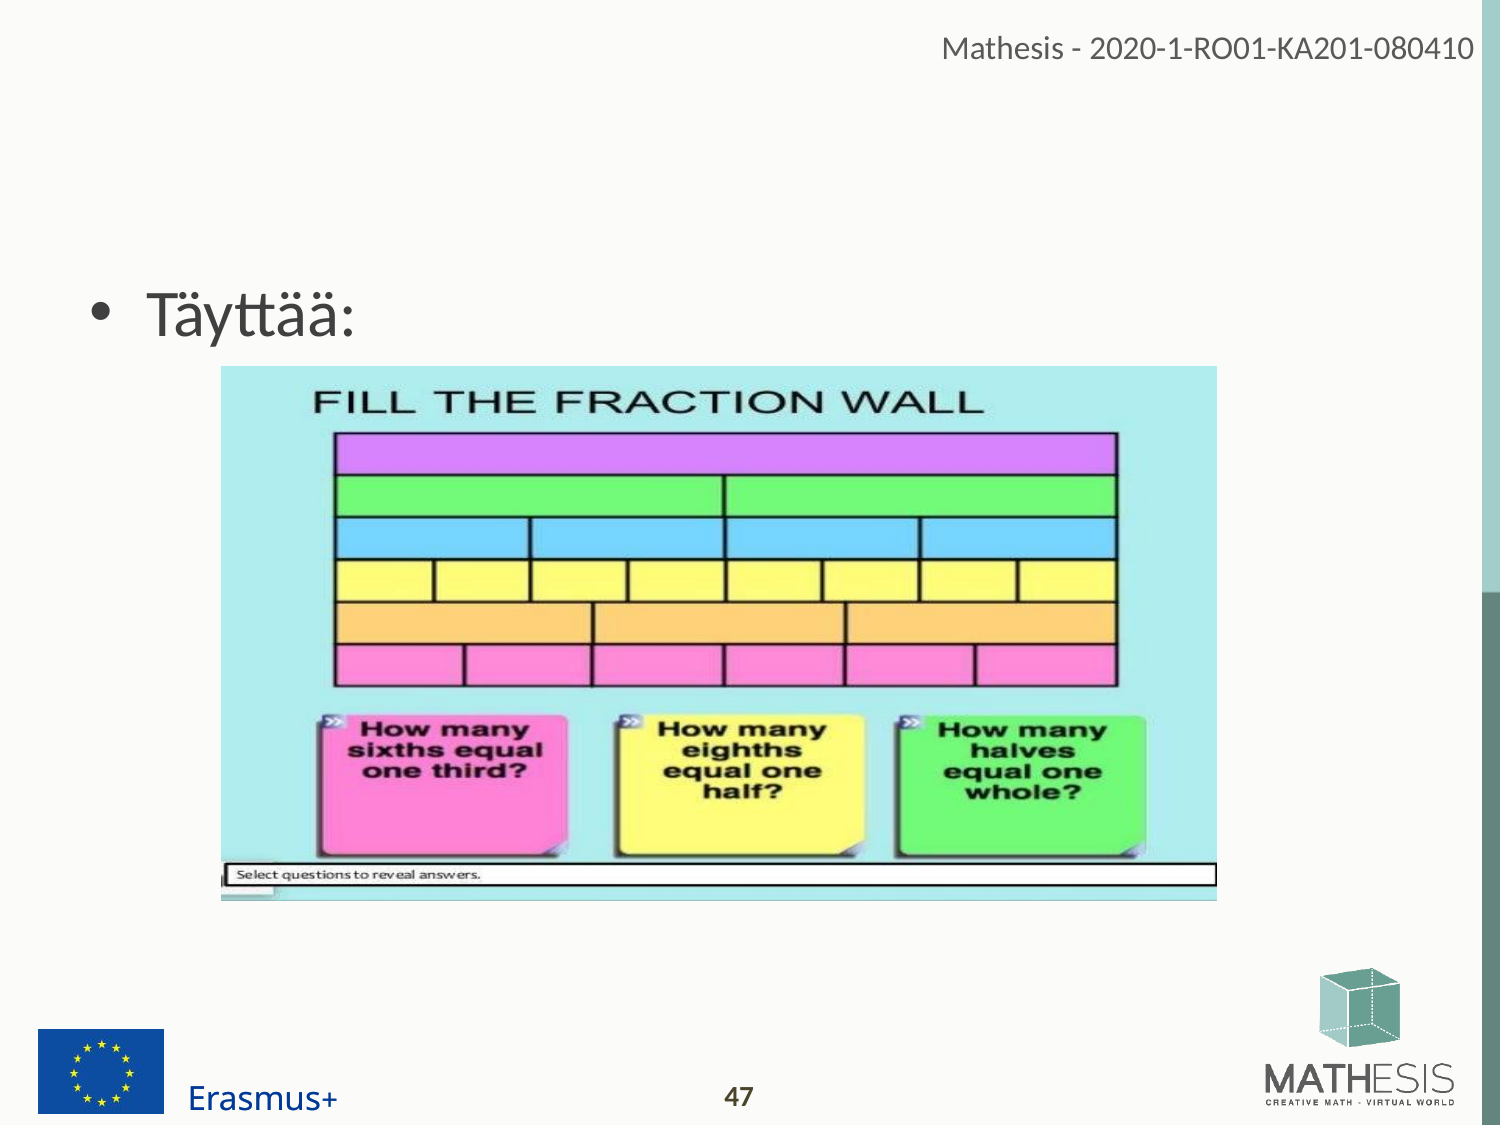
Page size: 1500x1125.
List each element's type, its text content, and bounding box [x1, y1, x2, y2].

picture [221, 366, 1217, 901]
picture [38, 1029, 164, 1114]
list Täyttää: [75, 262, 1425, 1005]
